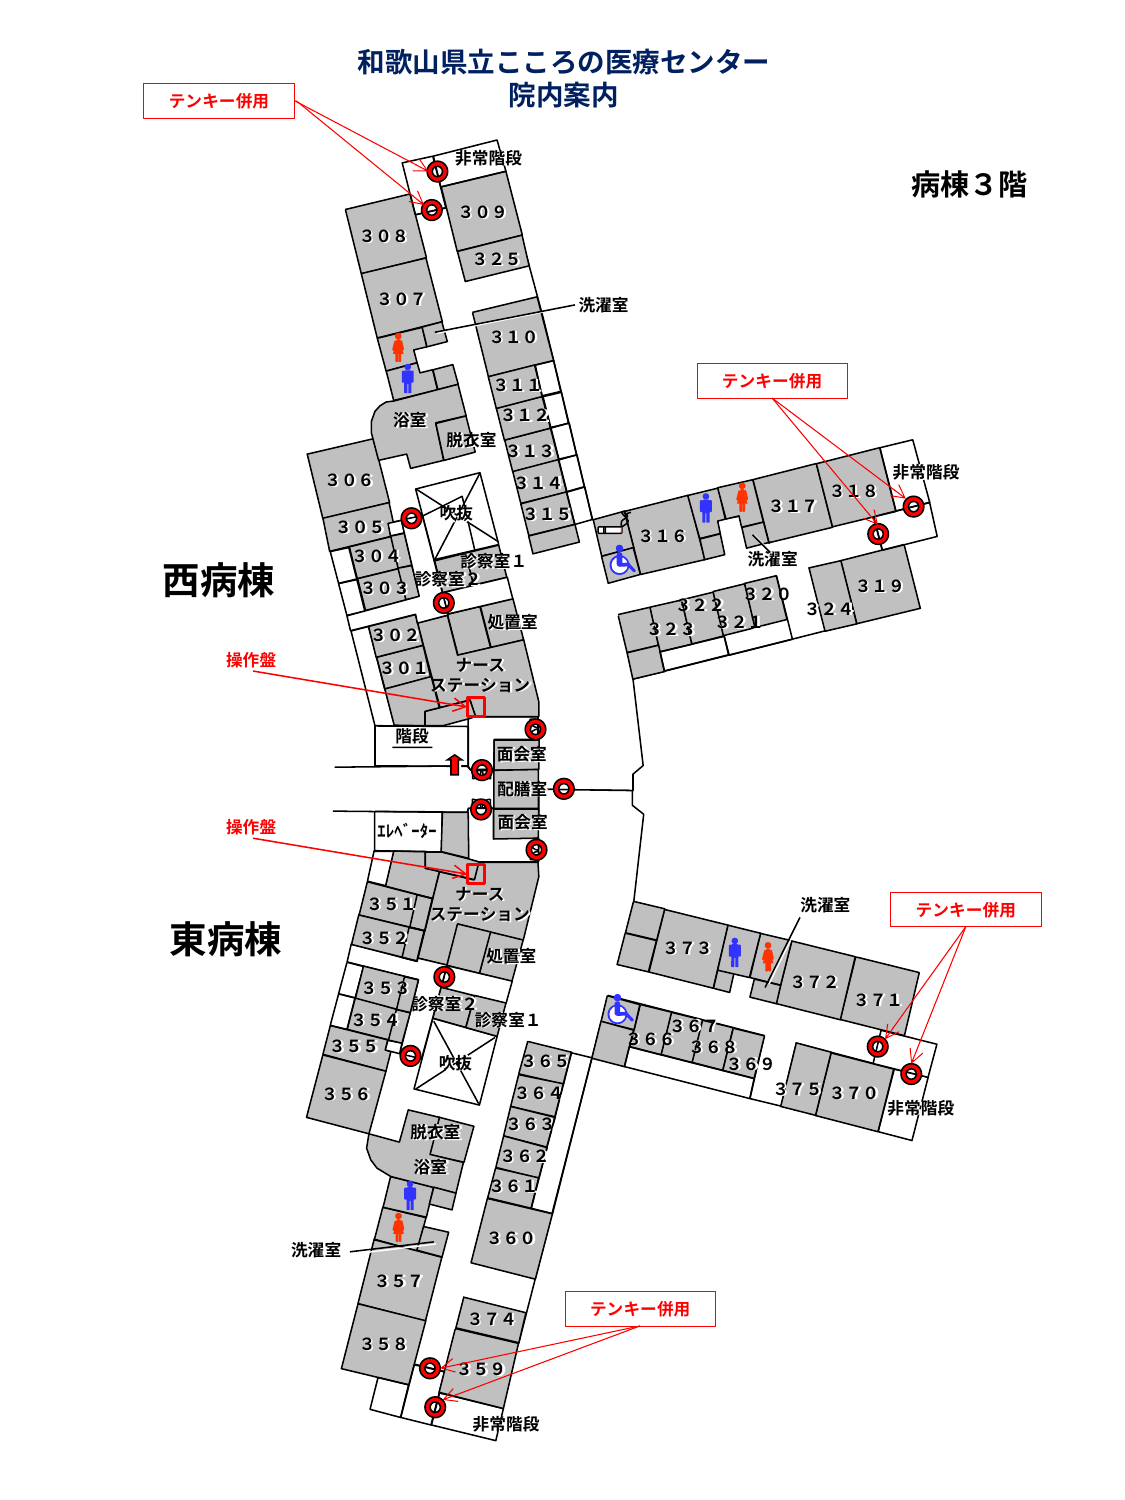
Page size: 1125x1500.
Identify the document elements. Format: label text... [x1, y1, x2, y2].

text_box [703, 533, 725, 560]
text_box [472, 770, 491, 780]
text_box 階段 [380, 718, 444, 754]
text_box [524, 723, 544, 733]
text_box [401, 363, 415, 394]
text_box [420, 384, 466, 421]
text_box 洗濯室 [563, 287, 644, 323]
text_box [338, 582, 344, 605]
text_box [438, 616, 456, 647]
text_box [397, 1037, 404, 1044]
text_box 面会室 [482, 807, 563, 840]
text_box [424, 1396, 446, 1418]
text_box [306, 439, 380, 462]
text_box [433, 592, 455, 614]
text_box テンキー併用 [890, 891, 1042, 927]
text_box [467, 697, 485, 717]
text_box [597, 510, 632, 534]
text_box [527, 1224, 539, 1255]
text_box [368, 1248, 442, 1263]
text_box ３１９ [839, 568, 920, 604]
text_box [741, 524, 769, 541]
text_box ３２２ [659, 587, 740, 622]
text_box [782, 612, 787, 621]
text_box [706, 488, 725, 521]
text_box [330, 1007, 335, 1027]
text_box ３６４ [498, 1075, 565, 1106]
text_box [753, 476, 765, 488]
text_box 病棟３階 [857, 159, 1082, 209]
text_box [854, 956, 879, 982]
text_box ３０７ [361, 281, 442, 317]
text_box [911, 439, 917, 454]
text_box 非常階段 [911, 454, 975, 490]
text_box テンキー併用 [143, 83, 295, 118]
text_box ３５８ [343, 1326, 424, 1362]
text_box [581, 486, 587, 496]
text_box ３６７ [654, 1008, 735, 1043]
text_box 吹抜 [423, 1045, 488, 1080]
text_box [892, 1069, 928, 1089]
text_box [687, 493, 696, 515]
text_box [487, 974, 514, 981]
text_box ３６２ [484, 1138, 565, 1174]
text_box [346, 214, 417, 218]
text_box [419, 1357, 436, 1379]
text_box ３７５ [757, 1071, 838, 1107]
text_box [659, 640, 729, 671]
text_box [873, 1048, 905, 1071]
text_box ３１０ [473, 319, 554, 354]
text_box ３５３ [345, 970, 426, 1006]
text_box [811, 560, 843, 591]
text_box [418, 1185, 433, 1218]
text_box ３２３ [631, 611, 712, 647]
text_box [370, 1377, 409, 1418]
text_box [358, 1298, 432, 1320]
text_box [827, 1053, 893, 1075]
text_box 吹抜 [424, 495, 488, 530]
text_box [252, 670, 468, 708]
text_box [482, 354, 554, 367]
text_box [553, 778, 575, 800]
text_box [749, 979, 781, 1004]
text_box [479, 862, 539, 876]
text_box [867, 524, 889, 545]
text_box ３２４ [789, 591, 870, 626]
text_box [422, 321, 448, 347]
text_box [425, 714, 474, 725]
text_box [351, 630, 355, 647]
text_box [726, 617, 793, 656]
text_box [471, 859, 479, 864]
text_box [375, 725, 468, 766]
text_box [699, 492, 713, 523]
text_box [400, 1364, 437, 1426]
text_box [371, 1238, 390, 1251]
text_box 脱衣室 [395, 1114, 476, 1150]
text_box [356, 254, 427, 273]
text_box [489, 640, 518, 647]
text_box [528, 718, 545, 724]
text_box [448, 577, 513, 614]
text_box ３５２ [344, 920, 425, 955]
text_box ３１５ [507, 496, 588, 532]
text_box [648, 966, 718, 989]
text_box ３５５ [314, 1028, 395, 1064]
text_box ３５６ [306, 1076, 387, 1111]
text_box [471, 814, 490, 820]
text_box [705, 522, 721, 537]
text_box 診察室１ [445, 543, 543, 579]
text_box [624, 1046, 755, 1099]
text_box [879, 398, 907, 499]
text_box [472, 798, 480, 808]
text_box [306, 1111, 375, 1134]
text_box [344, 606, 366, 615]
text_box [598, 542, 607, 556]
text_box ３７０ [818, 1075, 895, 1110]
text_box [759, 933, 792, 964]
text_box ３７３ [647, 930, 726, 966]
text_box [402, 956, 419, 962]
text_box [317, 498, 390, 509]
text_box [609, 544, 633, 576]
text_box [380, 455, 530, 543]
text_box [414, 1058, 486, 1106]
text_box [773, 1067, 786, 1098]
text_box [377, 335, 390, 371]
text_box [877, 530, 883, 538]
text_box 洗濯室 [276, 1232, 357, 1268]
text_box ナース ステーション [414, 876, 545, 932]
text_box [362, 1064, 388, 1071]
text_box [426, 215, 538, 330]
text_box [717, 946, 724, 972]
text_box ３０３ [344, 574, 412, 606]
text_box [365, 606, 379, 610]
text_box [762, 941, 774, 972]
text_box [429, 180, 443, 205]
text_box [426, 1364, 434, 1369]
text_box [371, 407, 443, 469]
text_box [552, 423, 577, 460]
text_box [370, 789, 879, 1358]
text_box [415, 326, 485, 422]
text_box [372, 715, 392, 726]
text_box [637, 553, 704, 575]
text_box [440, 176, 487, 187]
text_box [431, 1408, 457, 1432]
text_box [347, 956, 448, 985]
text_box [625, 901, 665, 938]
text_box ３０６ [309, 462, 390, 498]
text_box 操作盤 [190, 809, 312, 845]
text_box ３５４ [335, 1002, 416, 1037]
text_box ３０８ [343, 218, 424, 254]
text_box [876, 1042, 882, 1051]
text_box [374, 1207, 394, 1242]
text_box [341, 1362, 415, 1384]
text_box 浴室 [378, 402, 442, 438]
text_box [581, 472, 585, 487]
text_box [650, 605, 659, 611]
text_box [328, 545, 336, 552]
text_box [468, 716, 539, 770]
text_box [660, 647, 676, 651]
text_box [441, 415, 468, 422]
text_box [441, 176, 512, 194]
text_box ３６８ [674, 1029, 754, 1064]
text_box ３１７ [752, 488, 766, 524]
text_box [617, 933, 650, 972]
text_box 洗濯室 [785, 886, 866, 922]
text_box [781, 533, 881, 566]
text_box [296, 100, 425, 206]
text_box [416, 1226, 449, 1257]
text_box 和歌山県立こころの医療センター 院内案内 [225, 37, 903, 119]
text_box [428, 503, 499, 560]
text_box ３０１ [364, 653, 415, 669]
text_box ３６６ [610, 1021, 691, 1056]
text_box [790, 626, 824, 639]
text_box 配膳室 [482, 771, 563, 806]
text_box [630, 495, 693, 517]
text_box [409, 1216, 426, 1245]
text_box [400, 1045, 421, 1067]
text_box [492, 640, 526, 647]
text_box 脱衣室 [431, 422, 512, 458]
text_box 診察室１ [459, 1002, 557, 1037]
text_box [375, 653, 393, 658]
text_box [510, 312, 543, 319]
text_box [432, 364, 459, 389]
text_box [427, 206, 436, 212]
text_box ３１４ [498, 465, 579, 500]
text_box [472, 296, 541, 319]
text_box [401, 1021, 432, 1059]
text_box 処置室 [472, 604, 553, 640]
text_box 非常階段 [872, 1090, 970, 1125]
text_box [909, 502, 918, 507]
text_box [384, 1006, 397, 1010]
text_box [750, 952, 762, 980]
text_box 洗濯室 [732, 541, 813, 577]
text_box [426, 1021, 497, 1065]
text_box [901, 1065, 922, 1085]
text_box [415, 472, 486, 518]
text_box ３５７ [358, 1263, 439, 1298]
text_box [317, 1064, 386, 1076]
text_box [637, 561, 641, 576]
text_box ３５１ [351, 886, 432, 921]
text_box [911, 490, 930, 503]
text_box [513, 1204, 532, 1209]
text_box [366, 1134, 398, 1179]
text_box [556, 1174, 563, 1201]
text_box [911, 1046, 967, 1064]
text_box [637, 1004, 655, 1021]
text_box [447, 754, 462, 775]
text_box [403, 1180, 417, 1211]
text_box [549, 1052, 592, 1157]
text_box [635, 1003, 640, 1021]
text_box ３１３ [490, 433, 571, 468]
text_box [633, 607, 651, 611]
text_box [420, 1184, 459, 1193]
text_box [627, 647, 665, 680]
text_box 診察室２ [399, 561, 497, 597]
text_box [884, 926, 967, 1040]
text_box [451, 230, 523, 247]
text_box [356, 653, 364, 669]
text_box [396, 1006, 412, 1013]
text_box [362, 966, 380, 970]
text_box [442, 1375, 641, 1401]
text_box [471, 1256, 506, 1272]
text_box 非常階段 [440, 140, 538, 175]
text_box [878, 1125, 916, 1141]
text_box [823, 627, 844, 632]
text_box [390, 533, 405, 538]
text_box [592, 1021, 626, 1067]
text_box ３１１ [477, 367, 558, 403]
text_box [336, 995, 345, 1002]
text_box [444, 973, 449, 982]
text_box [330, 550, 344, 583]
text_box ３２１ [699, 612, 780, 640]
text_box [440, 1326, 641, 1369]
text_box [880, 502, 938, 551]
text_box [481, 1204, 553, 1220]
text_box ３２５ [456, 241, 537, 277]
text_box [514, 433, 532, 438]
text_box [756, 1033, 765, 1045]
text_box ３７１ [838, 982, 879, 1017]
text_box [789, 1042, 832, 1071]
text_box [346, 597, 449, 631]
text_box [883, 509, 895, 514]
text_box [338, 962, 363, 996]
text_box [401, 507, 422, 529]
text_box [352, 1303, 426, 1326]
text_box [660, 909, 728, 930]
text_box [485, 703, 539, 717]
text_box [810, 577, 814, 591]
text_box [433, 167, 438, 176]
text_box [907, 1070, 916, 1075]
text_box [903, 496, 924, 517]
text_box [717, 484, 732, 520]
text_box [713, 971, 734, 993]
text_box [508, 518, 744, 791]
text_box [531, 1204, 555, 1214]
text_box [361, 502, 391, 509]
text_box [447, 932, 491, 971]
text_box ３０４ [336, 538, 410, 573]
text_box ３７２ [774, 964, 855, 999]
text_box 浴室 [398, 1149, 462, 1184]
text_box ３２０ [727, 576, 808, 611]
text_box 処置室 [471, 938, 552, 974]
text_box [464, 277, 484, 282]
text_box [422, 369, 437, 393]
text_box [419, 932, 455, 964]
text_box [446, 1021, 459, 1025]
text_box [448, 609, 490, 647]
text_box ナース ステーション [415, 647, 546, 702]
text_box [441, 812, 469, 839]
text_box [361, 258, 432, 281]
text_box [867, 1036, 888, 1057]
text_box [872, 604, 921, 621]
text_box [514, 1261, 541, 1280]
text_box テンキー併用 [564, 1291, 716, 1326]
text_box [782, 1107, 818, 1116]
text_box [525, 846, 544, 856]
text_box [765, 524, 810, 541]
text_box ３０５ [320, 509, 401, 545]
text_box [469, 813, 530, 862]
text_box [922, 1072, 930, 1078]
text_box [528, 839, 547, 847]
text_box ３１６ [632, 518, 703, 553]
text_box ３７４ [451, 1301, 532, 1323]
text_box [429, 1187, 456, 1210]
text_box [433, 154, 440, 161]
text_box [462, 1296, 480, 1301]
text_box [407, 1109, 426, 1114]
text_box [392, 1212, 405, 1243]
text_box ３６５ [505, 1043, 586, 1075]
text_box [422, 199, 443, 221]
text_box ３６１ [473, 1168, 554, 1204]
text_box 操作盤 [190, 642, 312, 678]
text_box [495, 932, 526, 938]
text_box [397, 1043, 402, 1054]
text_box 東病棟 [154, 908, 298, 968]
text_box [816, 1111, 879, 1132]
text_box 非常階段 [457, 1408, 555, 1441]
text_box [607, 993, 631, 1025]
text_box ３６３ [490, 1106, 557, 1138]
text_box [252, 837, 468, 875]
text_box [430, 161, 448, 182]
text_box [496, 598, 515, 604]
text_box [618, 611, 647, 653]
text_box [724, 925, 761, 978]
text_box [403, 327, 427, 363]
text_box [471, 759, 493, 771]
text_box [787, 941, 856, 964]
text_box [383, 1177, 399, 1211]
text_box ３０９ [442, 194, 523, 230]
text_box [736, 482, 748, 513]
text_box ３０２ [355, 617, 436, 653]
text_box [332, 765, 482, 812]
text_box 診察室２ [418, 985, 494, 1021]
text_box [528, 532, 580, 551]
text_box [573, 454, 580, 464]
text_box [841, 545, 911, 568]
text_box [498, 235, 524, 241]
text_box ３６０ [471, 1220, 552, 1256]
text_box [392, 332, 404, 363]
text_box [372, 317, 443, 338]
text_box [777, 1000, 842, 1020]
text_box [490, 932, 515, 938]
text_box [508, 1235, 522, 1266]
text_box ３６９ [711, 1046, 791, 1081]
text_box [402, 515, 435, 561]
text_box [747, 479, 755, 488]
text_box ３１２ [484, 397, 565, 433]
text_box [386, 370, 398, 400]
text_box [534, 360, 556, 367]
text_box [434, 1403, 440, 1412]
text_box 面会室 [482, 736, 563, 771]
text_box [771, 398, 879, 525]
text_box [434, 966, 455, 988]
text_box テンキー併用 [696, 363, 848, 398]
text_box [467, 864, 485, 884]
text_box [447, 965, 513, 1002]
text_box ｴﾚﾍﾞｰﾀｰ [362, 813, 442, 836]
text_box [841, 1017, 879, 1030]
text_box 西病棟 [147, 549, 290, 610]
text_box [728, 937, 742, 968]
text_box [481, 798, 491, 808]
